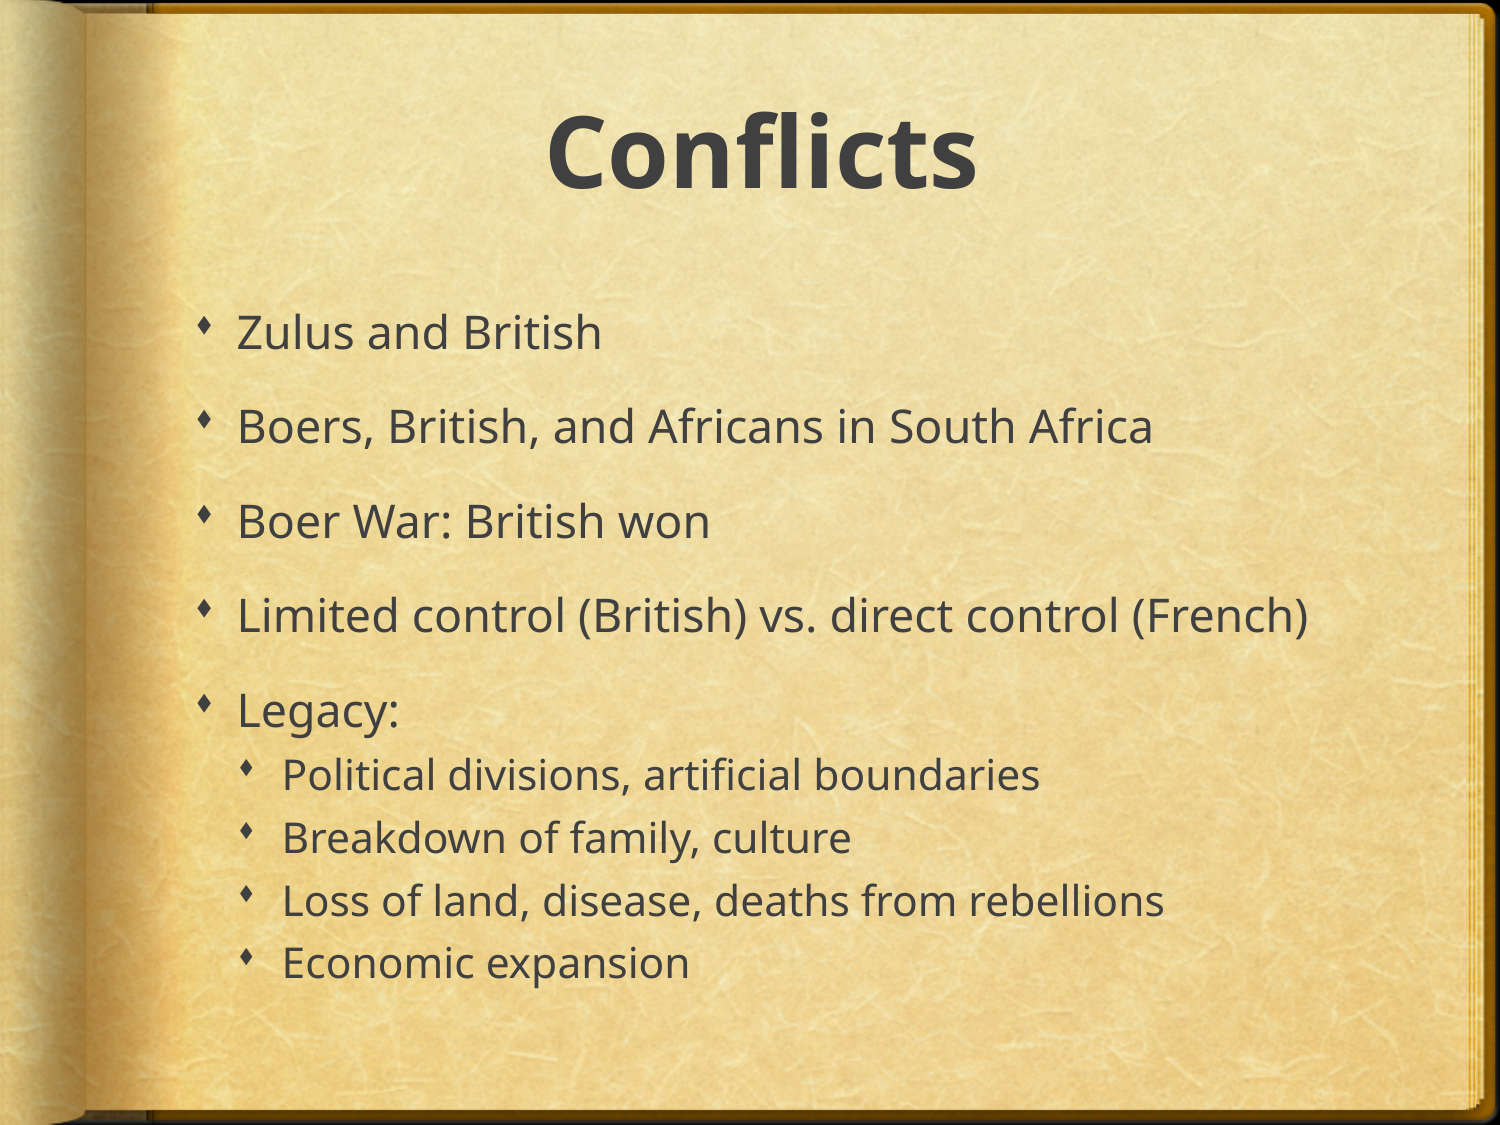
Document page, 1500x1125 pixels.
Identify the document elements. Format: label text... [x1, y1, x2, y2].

title Conflicts [178, 45, 1372, 265]
picture [0, 0, 1500, 1125]
list Zulus and British Boers, British, and Africans in South Africa Boer War: British won Limited control (British) vs. direct control (French) Legacy: Political divisions, artificial boundaries Breakdown of family, culture Loss of land, disease, deaths from rebellions Economic expansion [178, 295, 1372, 1005]
